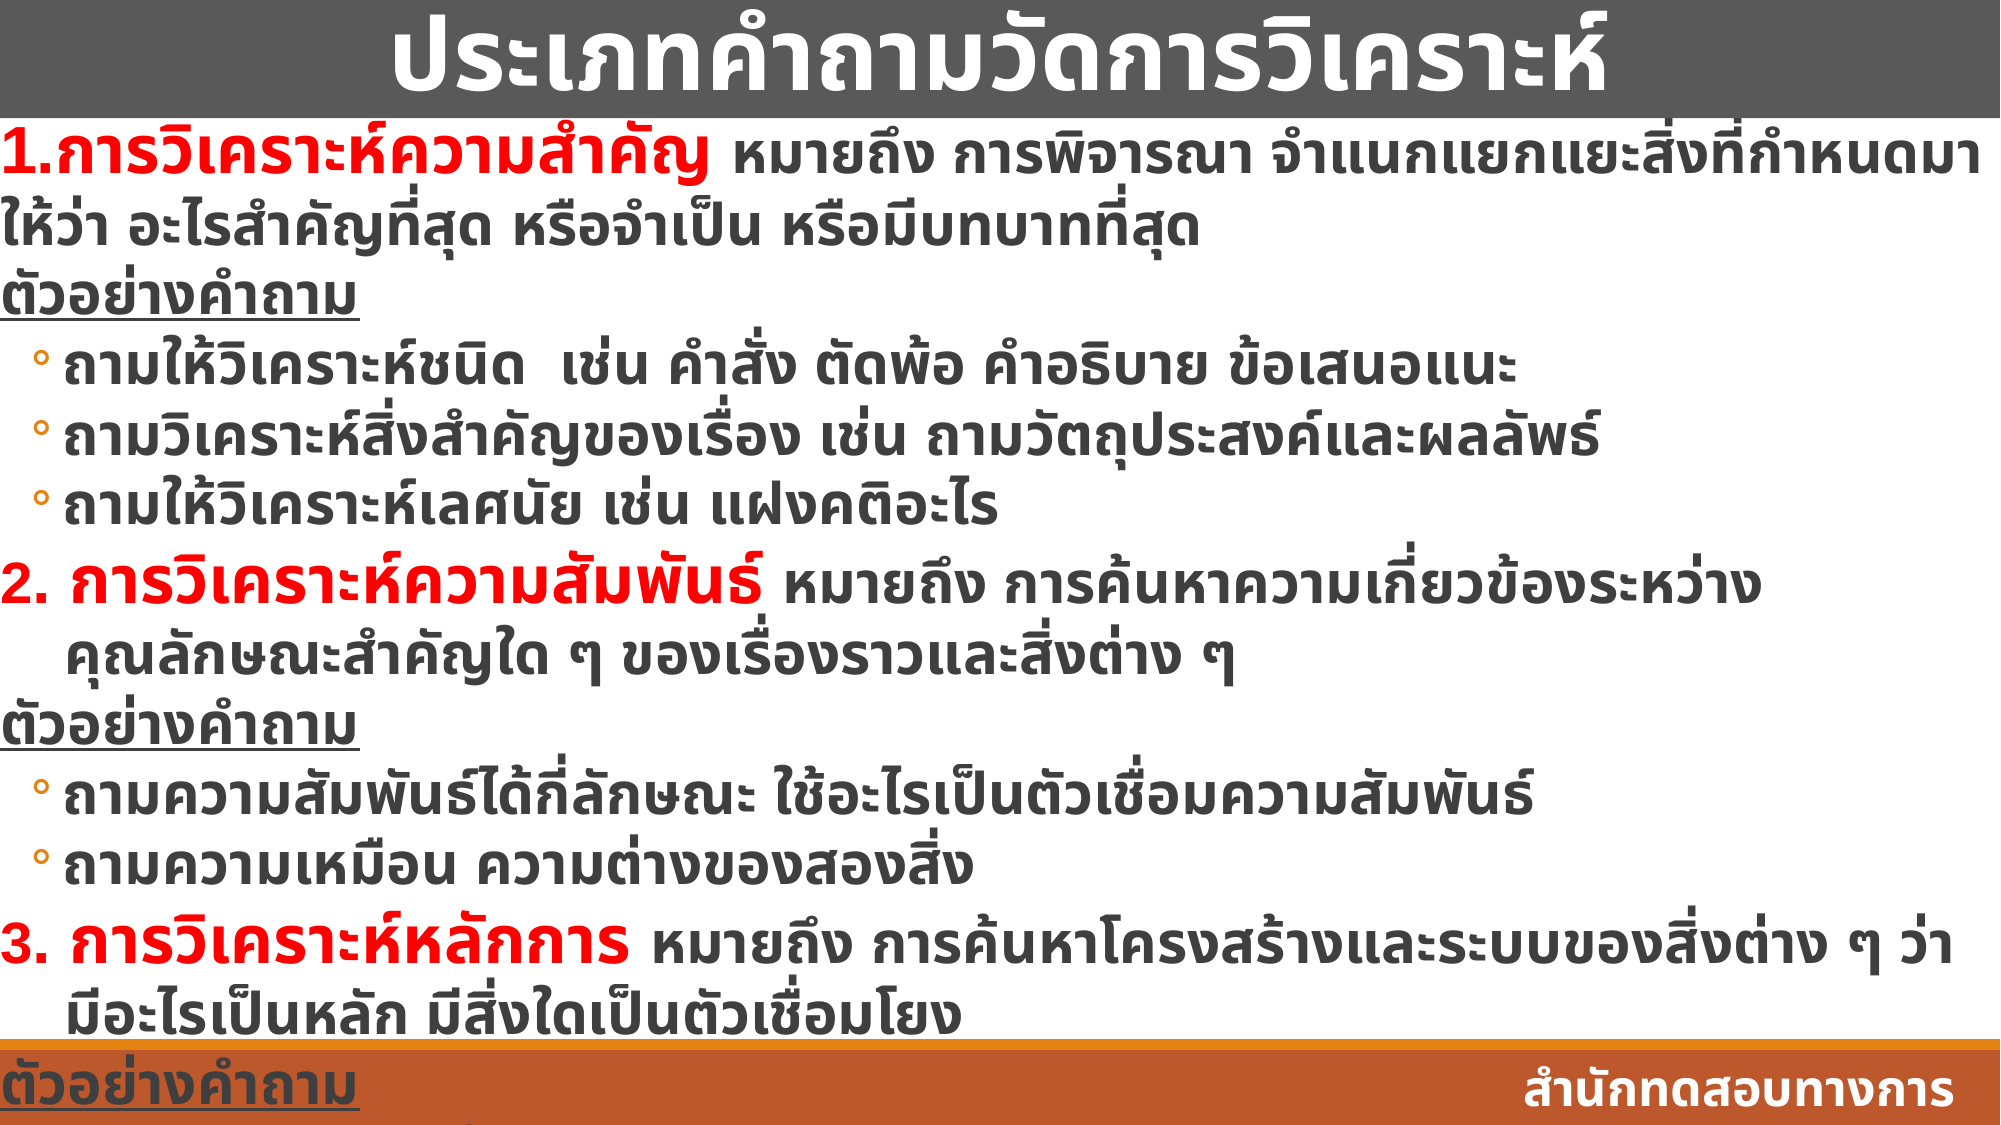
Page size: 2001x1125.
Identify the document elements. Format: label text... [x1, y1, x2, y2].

list 1.การวิเคราะห์ความสำคัญ หมายถึง การพิจารณา จำแนกแยกแยะสิ่งที่กำหนดมาให้ว่า อะไรสำคัญที่สุด หรือจำเป็น หรือมีบทบาทที่สุด ตัวอย่างคำถาม ถามให้วิเคราะห์ชนิด เช่น คำสั่ง ตัดพ้อ คำอธิบาย ข้อเสนอแนะ ถามวิเคราะห์สิ่งสำคัญของเรื่อง เช่น ถามวัตถุประสงค์และผลลัพธ์ ถามให้วิเคราะห์เลศนัย เช่น แฝงคติอะไร 2. การวิเคราะห์ความสัมพันธ์ หมายถึง การค้นหาความเกี่ยวข้องระหว่างคุณลักษณะสำคัญใด ๆ ของเรื่องราวและสิ่งต่าง ๆ ตัวอย่างคำถาม ถามความสัมพันธ์ได้กี่ลักษณะ ใช้อะไรเป็นตัวเชื่อมความสัมพันธ์ ถามความเหมือน ความต่างของสองสิ่ง 3. การวิเคราะห์หลักการ หมายถึง การค้นหาโครงสร้างและระบบของสิ่งต่าง ๆ ว่า มีอะไรเป็นหลัก มีสิ่งใดเป็นตัวเชื่อมโยง ตัวอย่างคำถาม - วิเคราะห์โครงสร้าง วิเคราะห์หลักวิชาการ หรือแนวคิด [0, 119, 2000, 1031]
title ประเภทคำถามวัดการวิเคราะห์ [0, 0, 2000, 119]
text_box สำนักทดสอบทางการศึกษา สพฐ. [1508, 1049, 1995, 1125]
